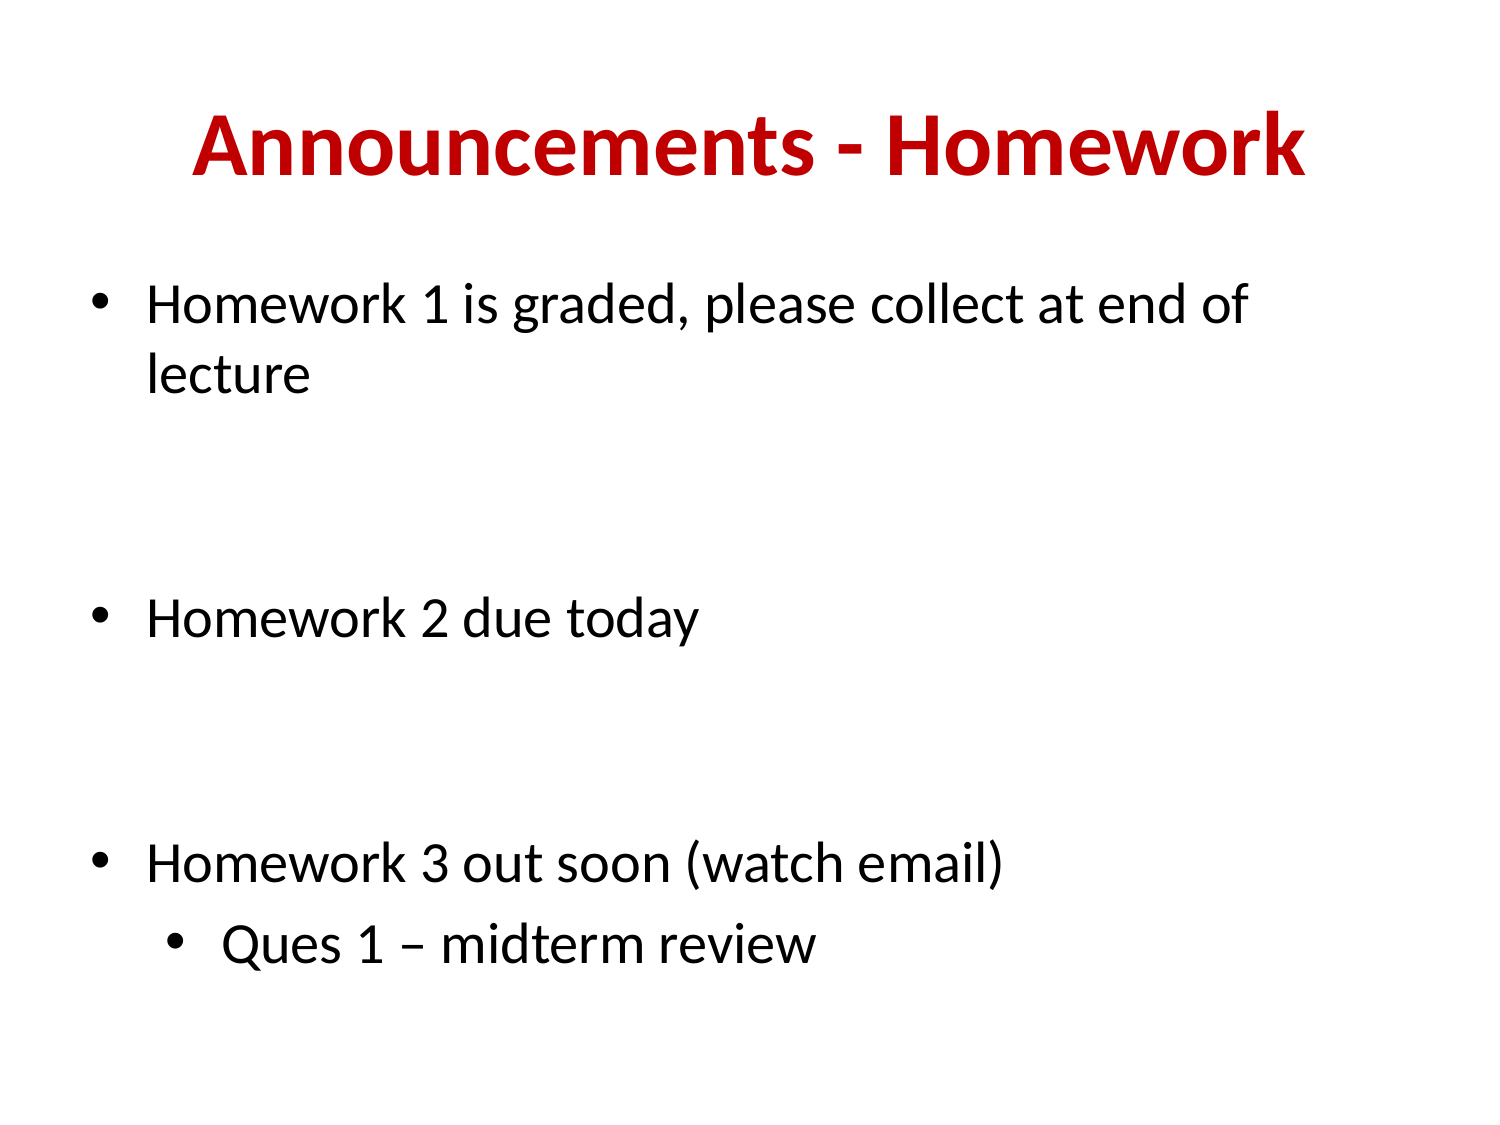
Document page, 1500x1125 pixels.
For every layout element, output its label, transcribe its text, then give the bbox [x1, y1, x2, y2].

text_box Announcements - Homework [74, 45, 1425, 233]
text_box Homework 1 is graded, please collect at end of lecture Homework 2 due today Homework 3 out soon (watch email) Ques 1 – midterm review [74, 257, 1425, 1000]
